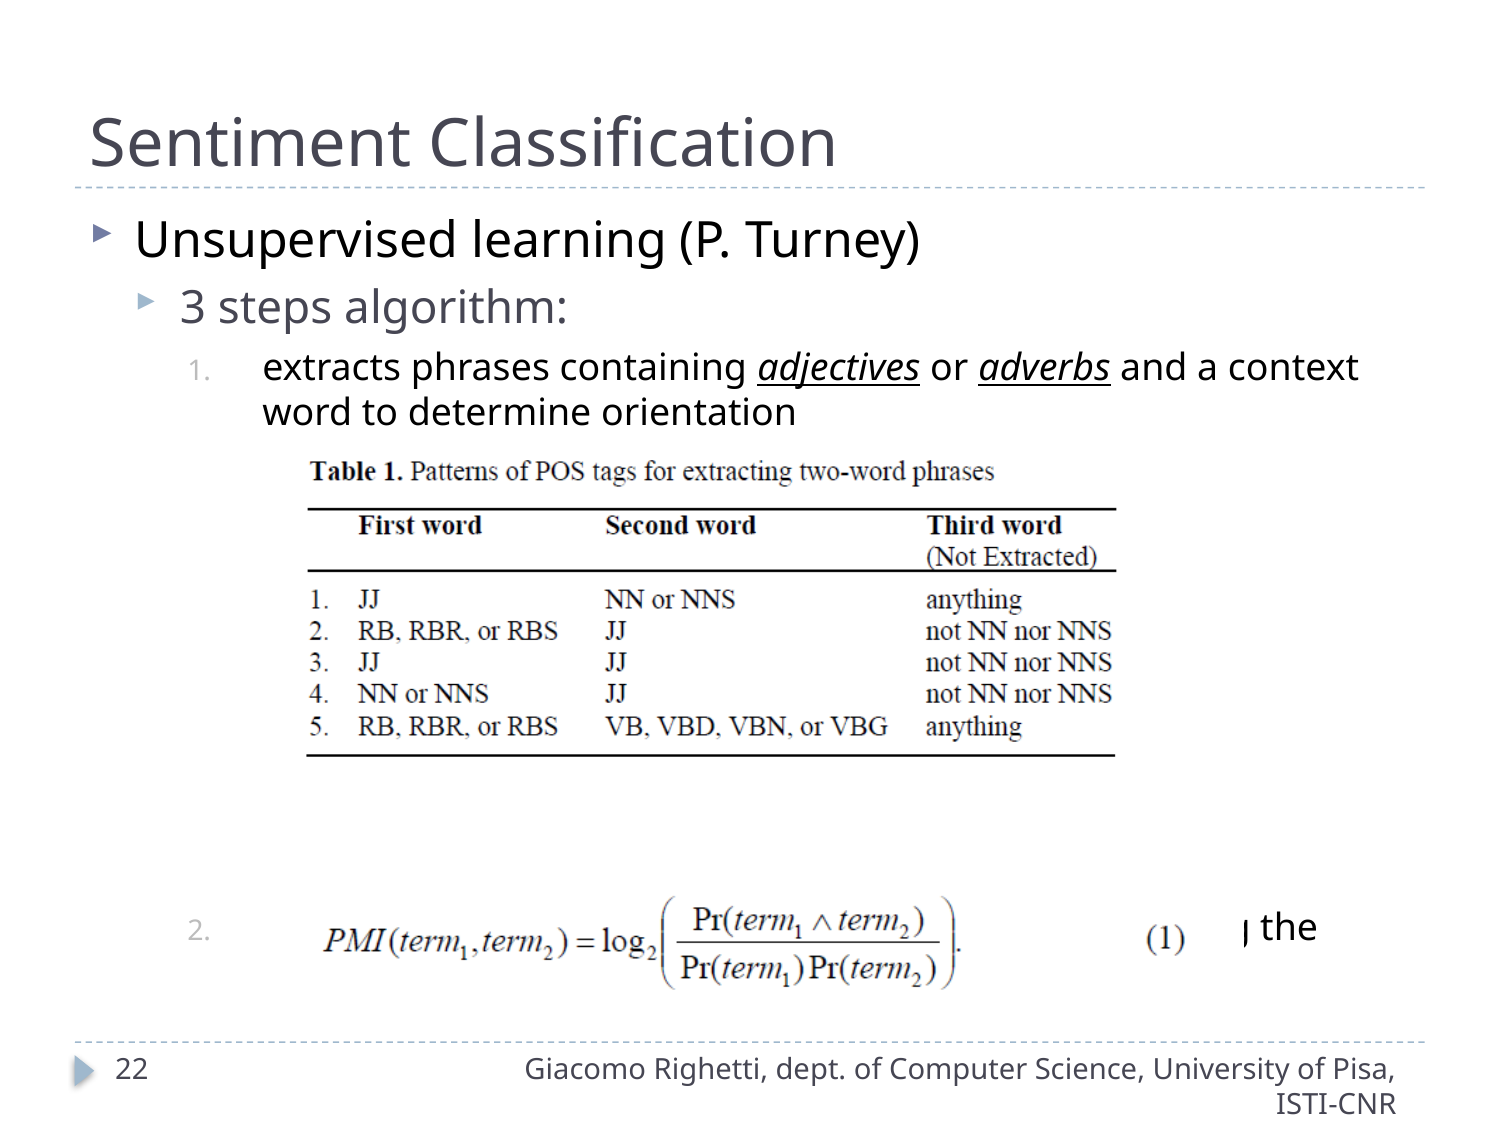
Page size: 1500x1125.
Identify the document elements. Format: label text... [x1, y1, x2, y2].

picture [256, 892, 1244, 997]
list Unsupervised learning (P. Turney) 3 steps algorithm: extracts phrases containing adjectives or adverbs and a context word to determine orientation estimates the orientation of the extracted phrases using the pointwise mutual information measure [75, 200, 1425, 1010]
picture [279, 449, 1154, 772]
slide_number 22 [100, 1042, 426, 1103]
footer Giacomo Righetti, dept. of Computer Science, University of Pisa, ISTI-CNR [475, 1042, 1412, 1125]
title Sentiment Classification [75, 24, 1425, 188]
